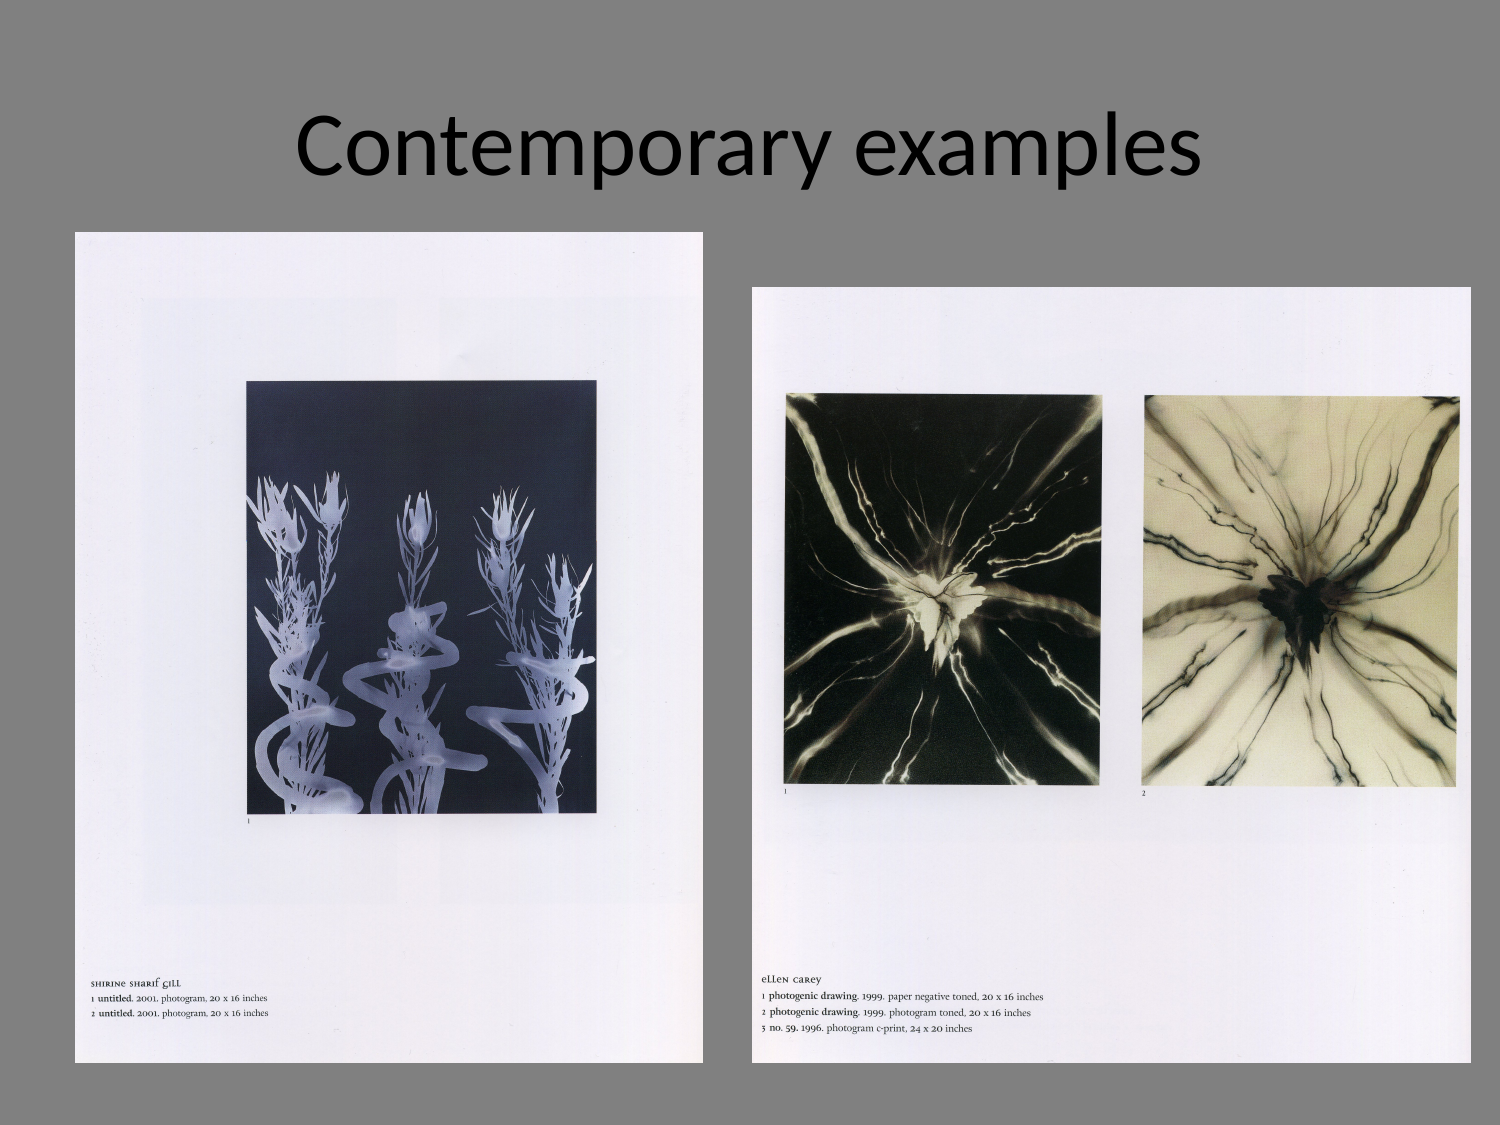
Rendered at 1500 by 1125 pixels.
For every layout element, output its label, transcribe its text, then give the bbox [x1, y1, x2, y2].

picture [752, 287, 1471, 1064]
title Contemporary examples [75, 45, 1425, 233]
picture [74, 232, 704, 1064]
